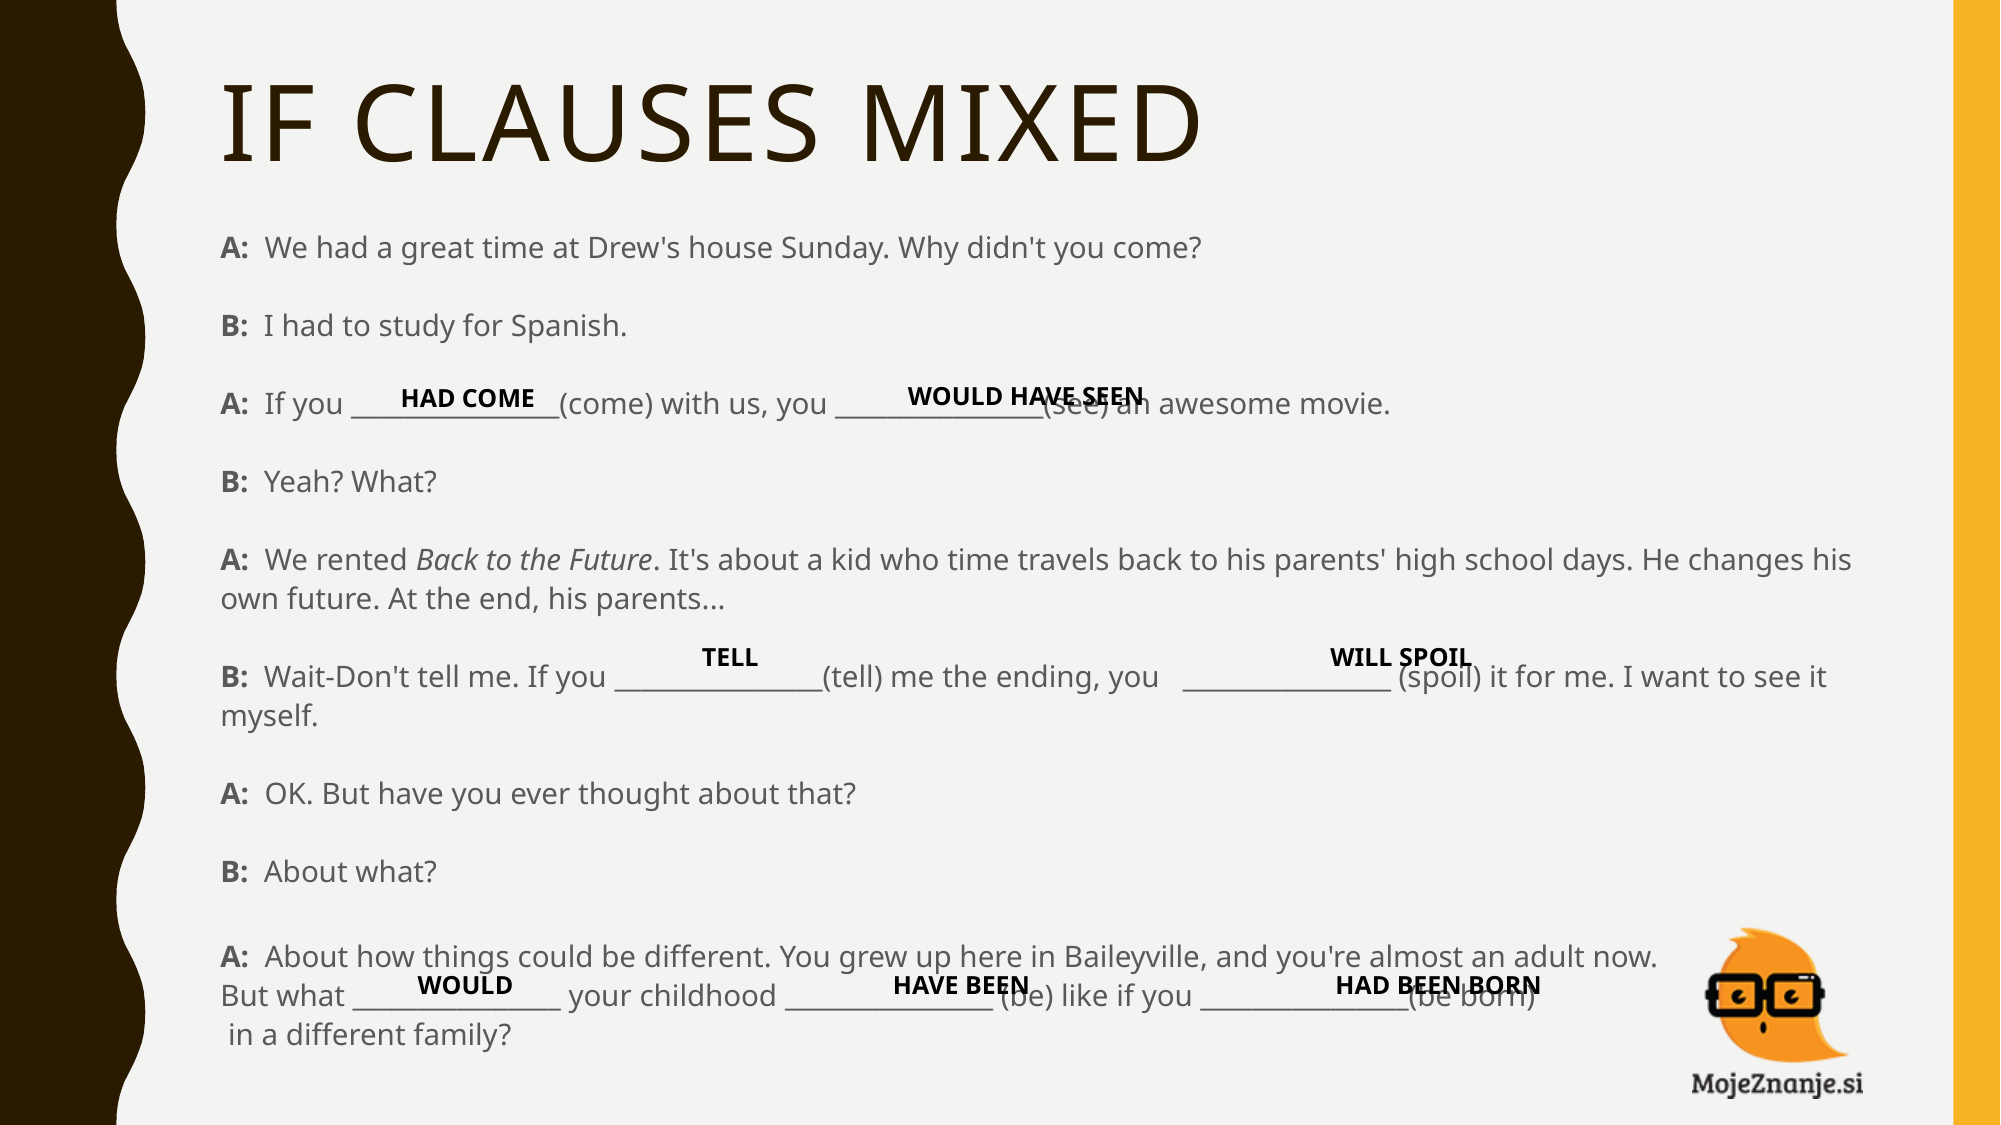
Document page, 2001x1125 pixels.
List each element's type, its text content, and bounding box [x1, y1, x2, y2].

text_box WOULD HAVE SEEN [893, 373, 1160, 419]
text_box HAD COME [385, 375, 551, 420]
list A: We had a great time at Drew's house Sunday. Why didn't you come? B: I had to study for Spanish. A: If you ________________(come) with us, you ________________(see) an awesome movie. B: Yeah? What? A: We rented Back to the Future. It's about a kid who time travels back to his parents' high school days. He changes his own future. At the end, his parents... B: Wait-Don't tell me. If you ________________(tell) me the ending, you ________________ (spoil) it for me. I want to see it myself. A: OK. But have you ever thought about that? B: About what? A: About how things could be different. You grew up here in Baileyville, and you're almost an adult now. But what ________________ your childhood ________________ (be) like if you ________________(be born) in a different family? [205, 217, 1875, 1125]
text_box WOULD [402, 961, 529, 1007]
text_box TELL [687, 634, 774, 679]
title IF CLAUSES mixed [205, 62, 1875, 217]
text_box HAVE BEEN [878, 961, 1046, 1007]
text_box HAD BEEN BORN [1320, 961, 1557, 1007]
text_box WILL SPOIL [1315, 634, 1488, 679]
